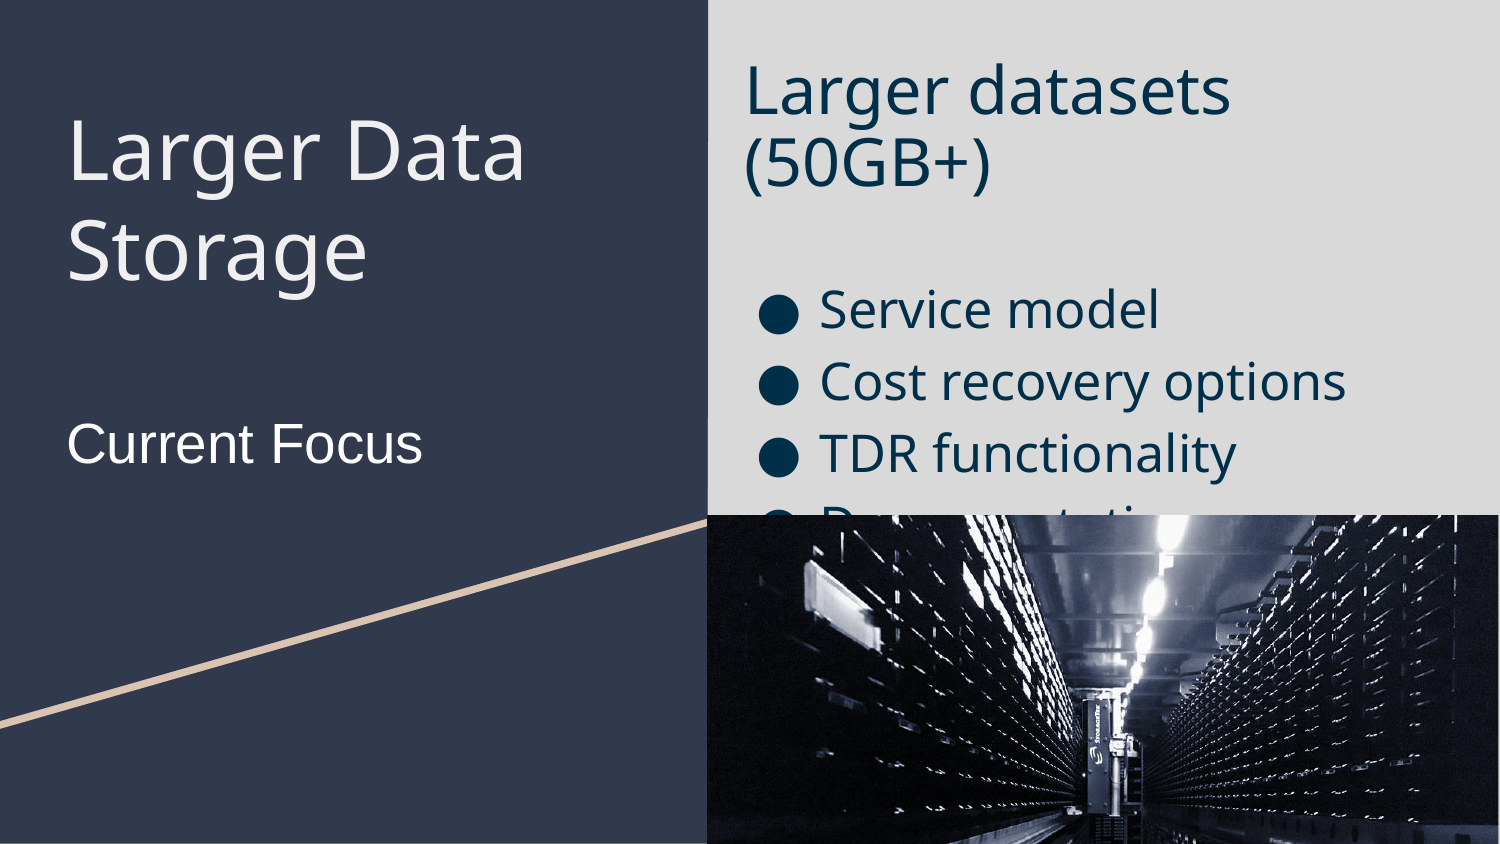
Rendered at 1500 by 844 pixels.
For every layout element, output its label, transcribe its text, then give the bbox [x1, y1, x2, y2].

list Larger datasets (50GB+) Service model Cost recovery options TDR functionality Documentation [729, 41, 1499, 514]
title Larger Data Storage Current Focus [51, 82, 660, 494]
picture [706, 514, 1499, 844]
